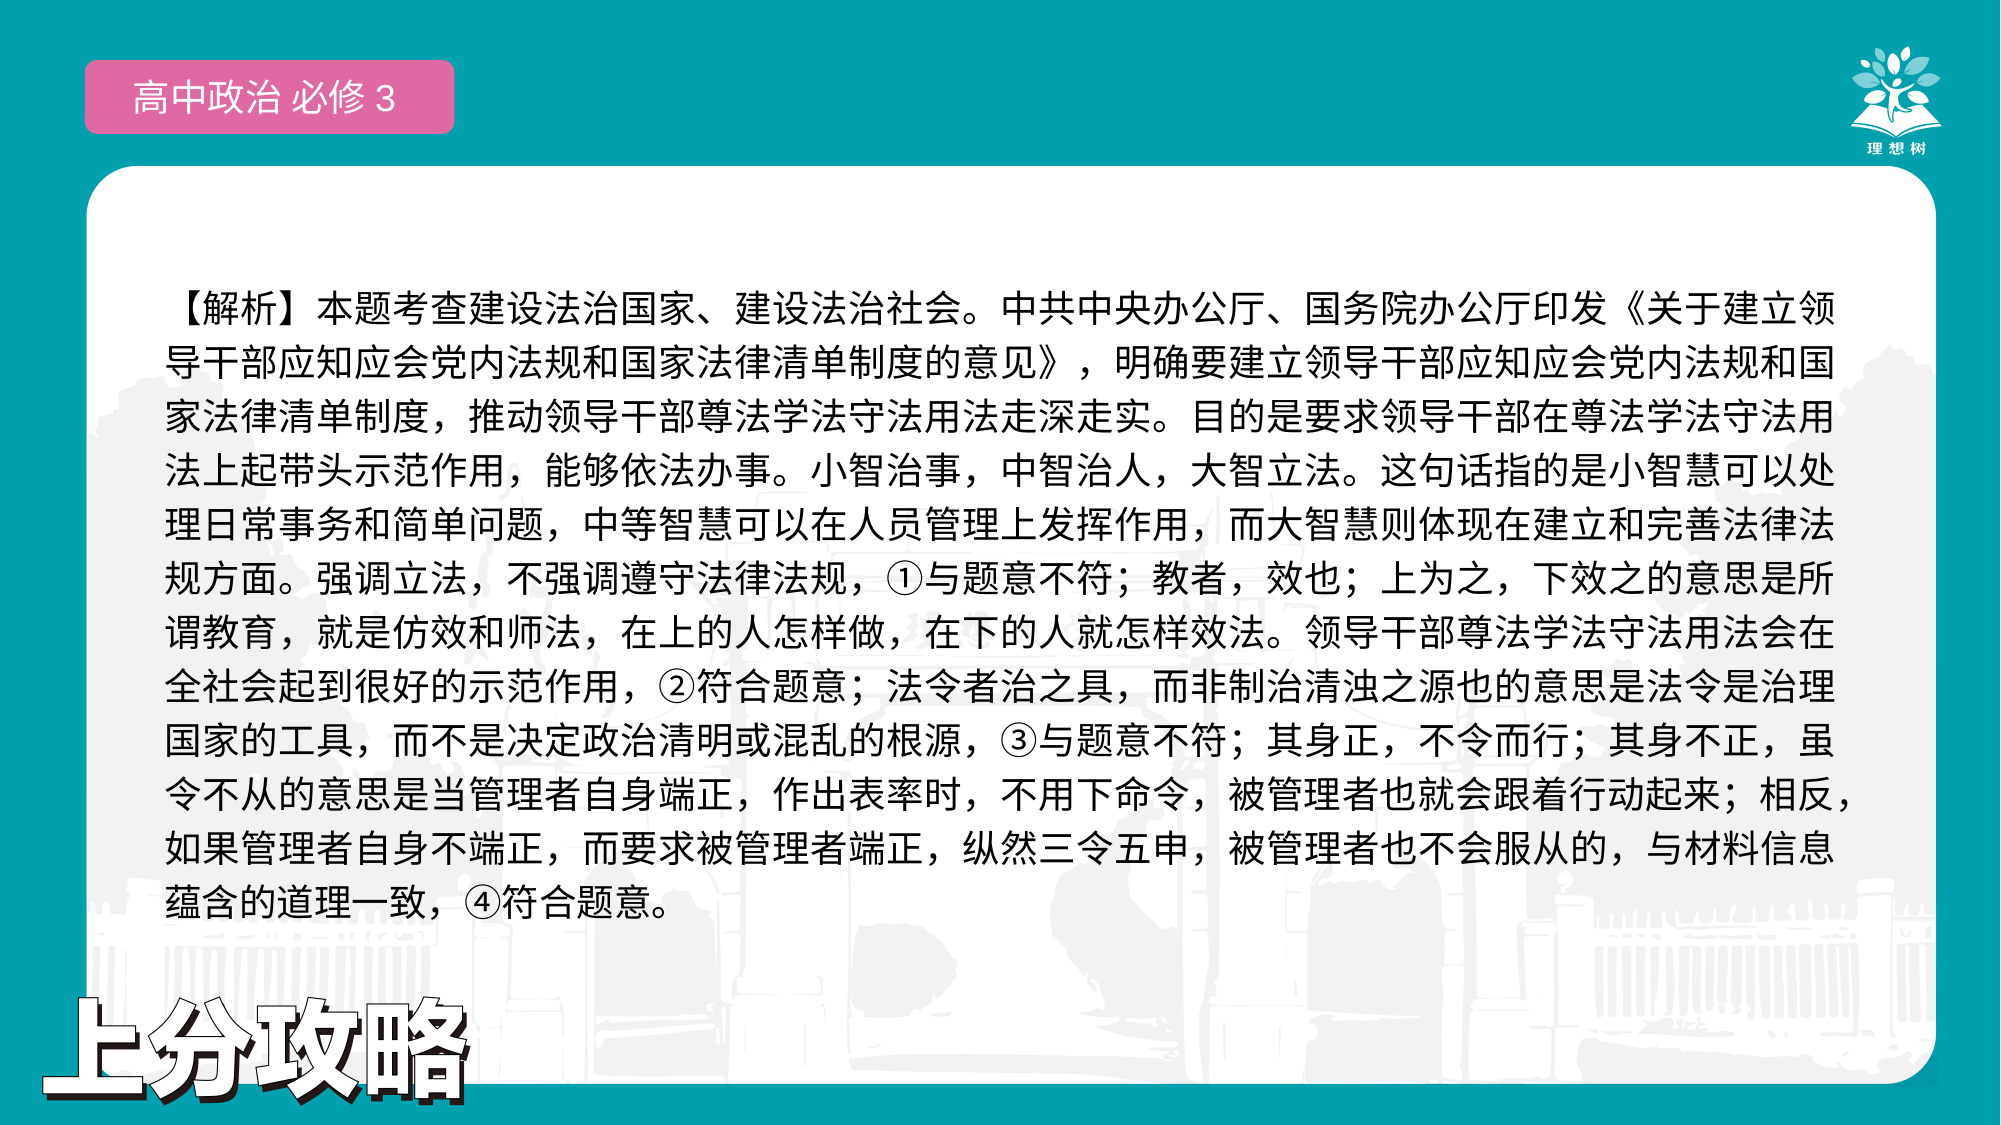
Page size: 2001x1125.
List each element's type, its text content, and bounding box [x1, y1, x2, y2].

text_box 【解析】本题考查建设法治国家、建设法治社会。中共中央办公厅、国务院办公厅印发《关于建立领导干部应知应会党内法规和国家法律清单制度的意见》，明确要建立领导干部应知应会党内法规和国家法律清单制度，推动领导干部尊法学法守法用法走深走实。目的是要求领导干部在尊法学法守法用法上起带头示范作用，能够依法办事。小智治事，中智治人，大智立法。这句话指的是小智慧可以处理日常事务和简单问题，中等智慧可以在人员管理上发挥作用，而大智慧则体现在建立和完善法律法规方面。强调立法，不强调遵守法律法规，①与题意不符；教者，效也；上为之，下效之的意思是所谓教育，就是仿效和师法，在上的人怎样做，在下的人就怎样效法。领导干部尊法学法守法用法会在全社会起到很好的示范作用，②符合题意；法令者治之具，而非制治清浊之源也的意思是法令是治理国家的工具，而不是决定政治清明或混乱的根源，③与题意不符；其身正，不令而行；其身不正，虽令不从的意思是当管理者自身端正，作出表率时，不用下命令，被管理者也就会跟着行动起来；相反，如果管理者自身不端正，而要求被管理者端正，纵然三令五申，被管理者也不会服从的，与材料信息蕴含的道理一致，④符合题意。 [149, 268, 1851, 932]
text_box 高中政治 必修3 [83, 58, 456, 135]
picture [0, 0, 2001, 1125]
